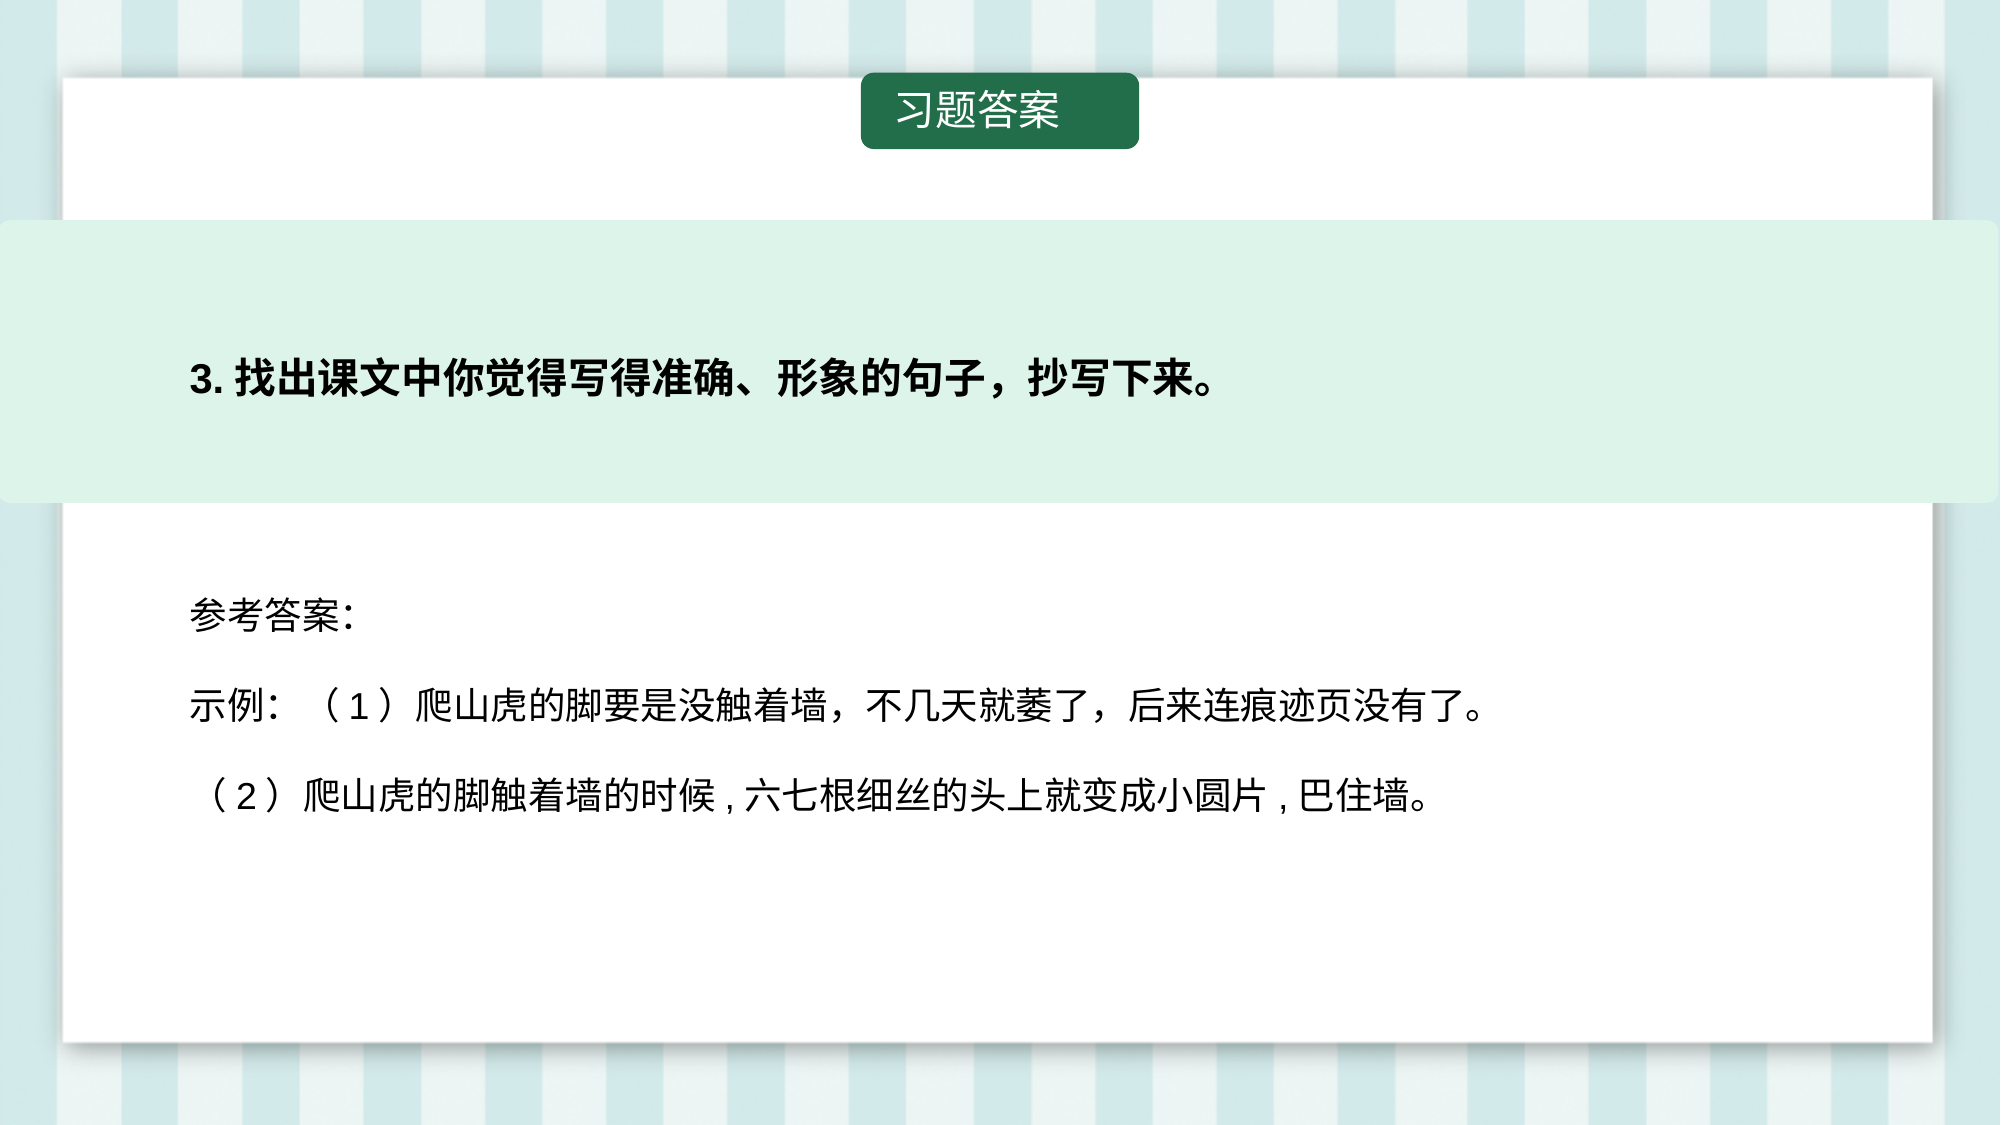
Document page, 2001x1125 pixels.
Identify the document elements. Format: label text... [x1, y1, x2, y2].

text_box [860, 72, 1140, 150]
picture [0, 495, 2000, 1125]
picture [0, 0, 2000, 228]
text_box 3.找出课文中你觉得写得准确、形象的句子，抄写下来。 [174, 294, 1794, 410]
text_box [0, 219, 2000, 504]
text_box 参考答案： 示例：（1）爬山虎的脚要是没触着墙，不几天就萎了，后来连痕迹页没有了。 （2）爬山虎的脚触着墙的时候,六七根细丝的头上就变成小圆片,巴住墙。 [174, 539, 1823, 825]
